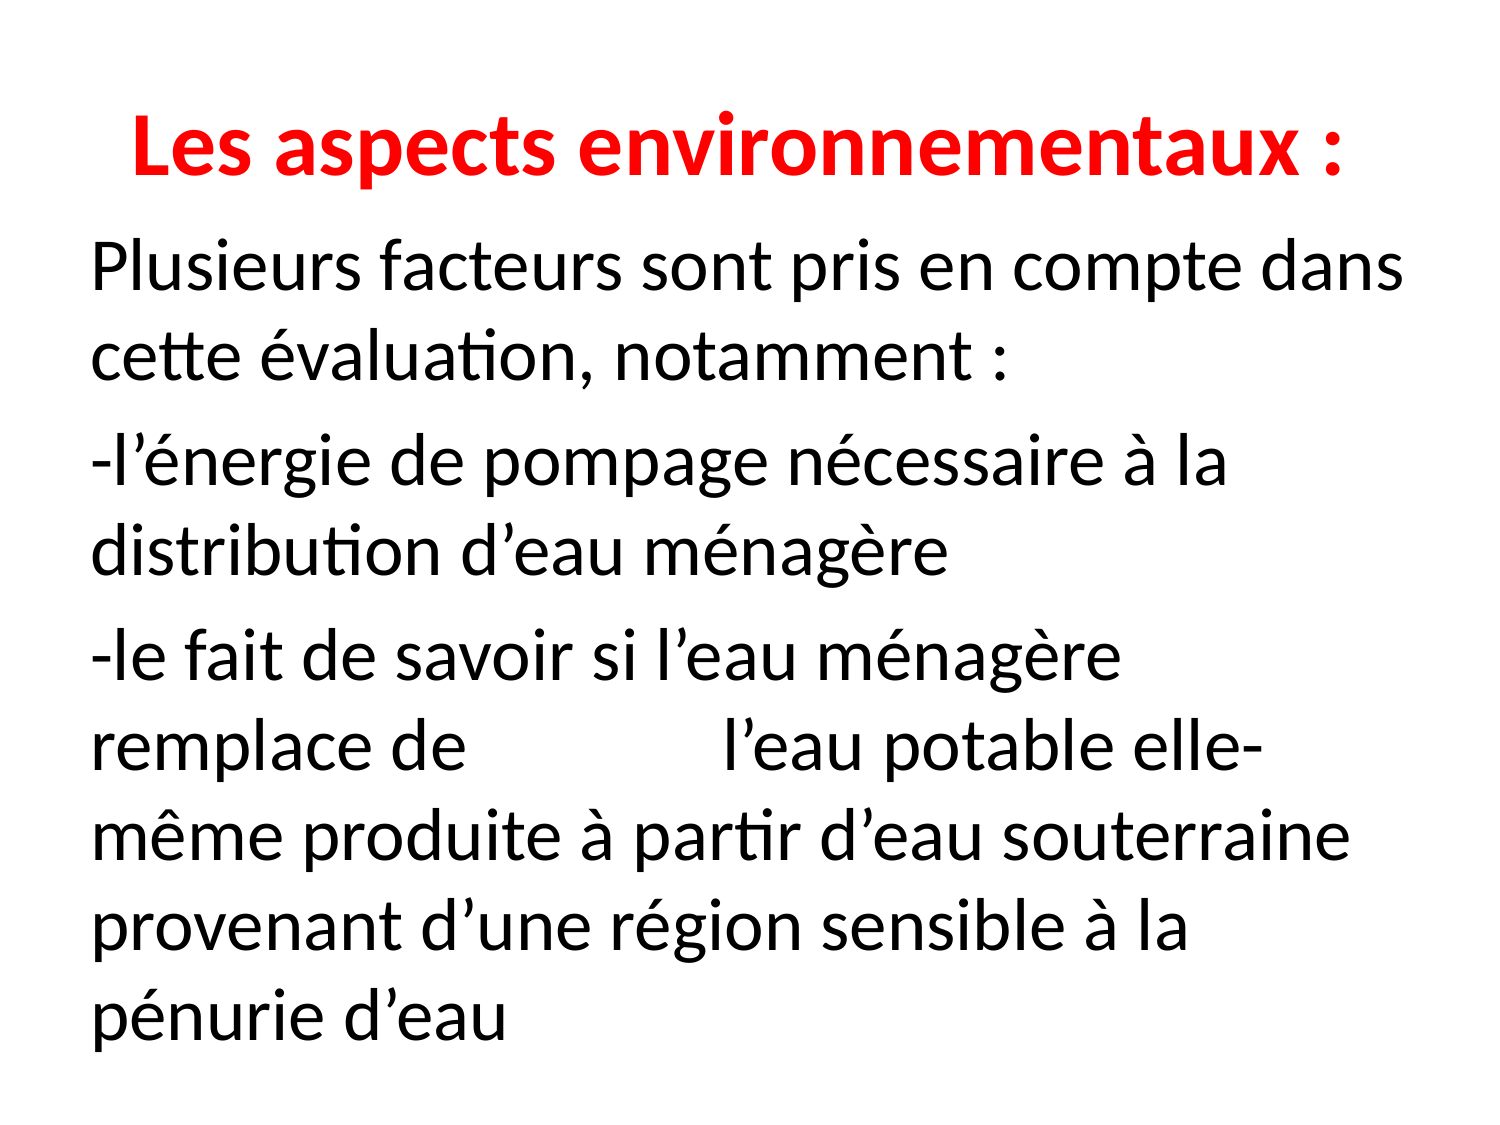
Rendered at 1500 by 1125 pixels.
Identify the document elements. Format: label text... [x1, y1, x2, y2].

title Les aspects environnementaux : [75, 45, 1425, 208]
list Plusieurs facteurs sont pris en compte dans cette évaluation, notamment : -l’énergie de pompage nécessaire à la distribution d’eau ménagère -le fait de savoir si l’eau ménagère remplace de l’eau potable elle-même produite à partir d’eau souterraine provenant d’une région sensible à la pénurie d’eau [75, 208, 1425, 1094]
